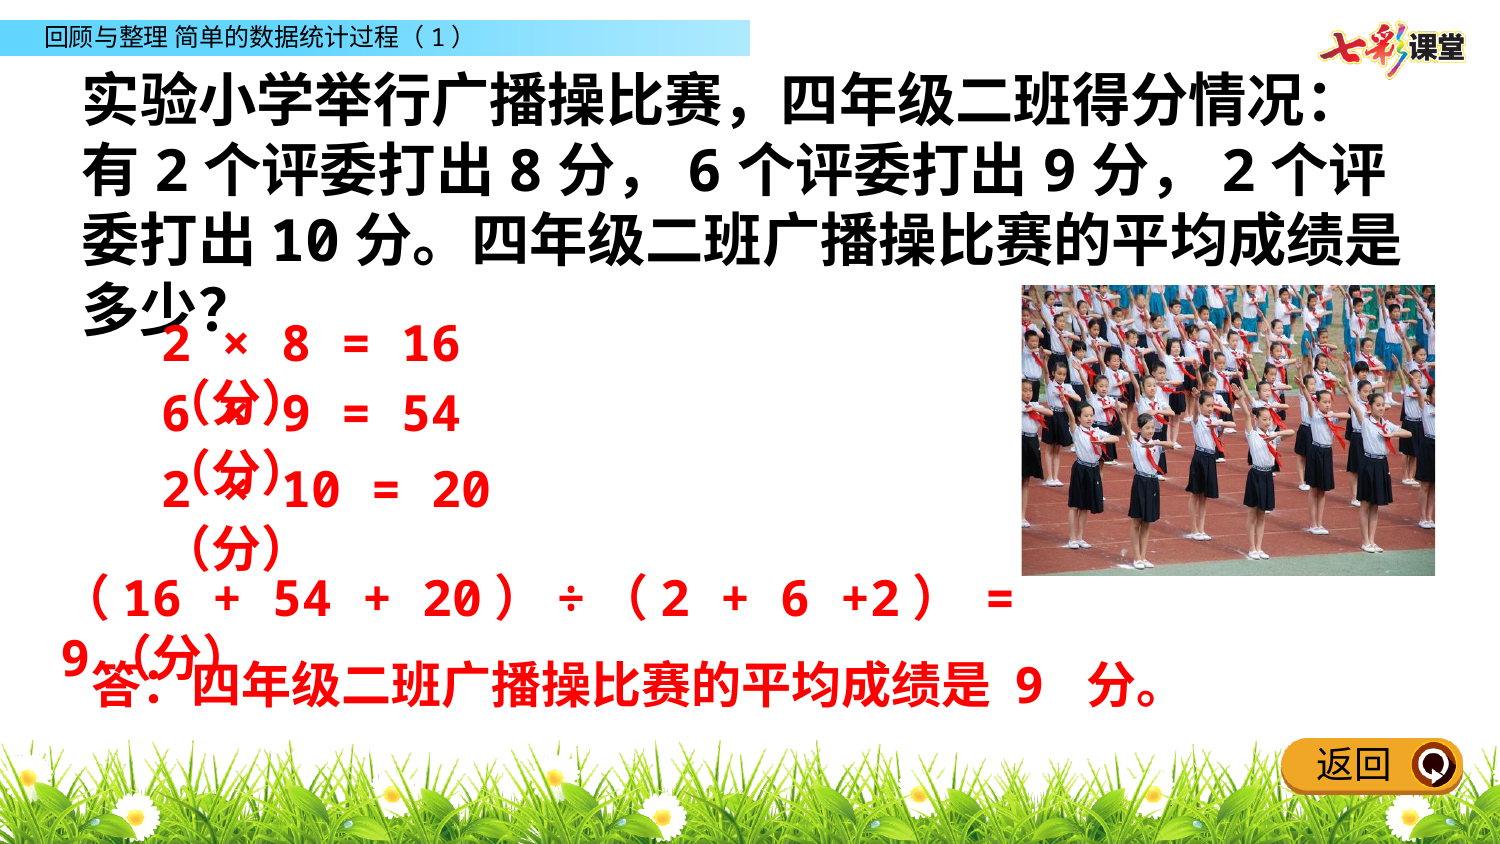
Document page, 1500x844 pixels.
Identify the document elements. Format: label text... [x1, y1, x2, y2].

text_box 2 × 8 = 16（分） [146, 303, 583, 374]
picture [1021, 285, 1436, 576]
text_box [1281, 733, 1464, 795]
picture [0, 740, 1500, 844]
picture [1316, 20, 1468, 80]
text_box （16 + 54 + 20）÷（2 + 6 +2） = 9（分） [45, 558, 1046, 694]
text_box 答：四年级二班广播操比赛的平均成绩是 9 分。 [76, 646, 1223, 721]
text_box 实验小学举行广播操比赛，四年级二班得分情况：有2个评委打出8分，6个评委打出9分，2个评委打出10分。四年级二班广播操比赛的平均成绩是多少？ [67, 55, 1436, 351]
text_box 6 × 9 = 54（分） [146, 374, 583, 510]
text_box 2 × 10 = 20（分） [146, 450, 621, 558]
